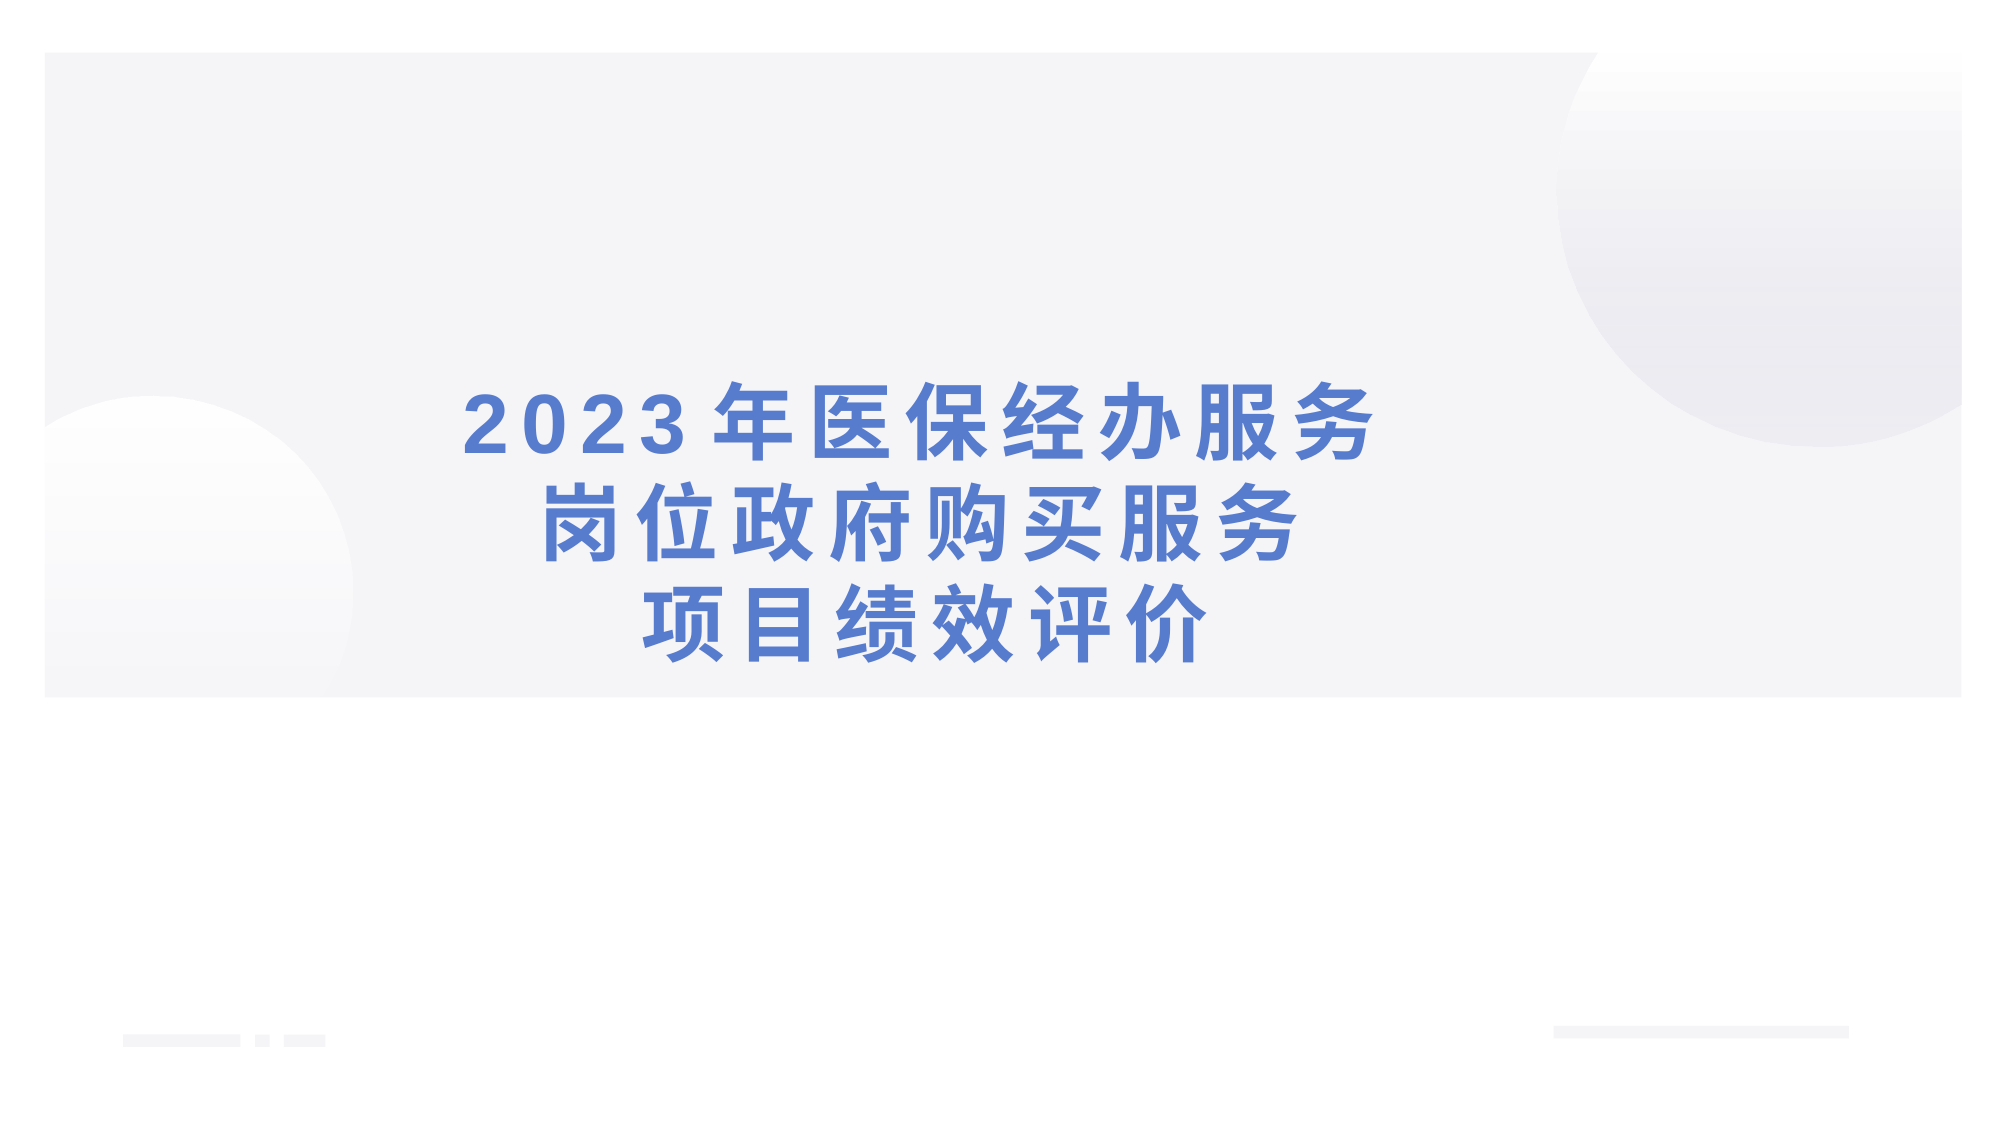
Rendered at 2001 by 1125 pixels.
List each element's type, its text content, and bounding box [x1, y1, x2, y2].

title 2023年医保经办服务 岗位政府购买服务 项目绩效评价 [175, 360, 1676, 673]
